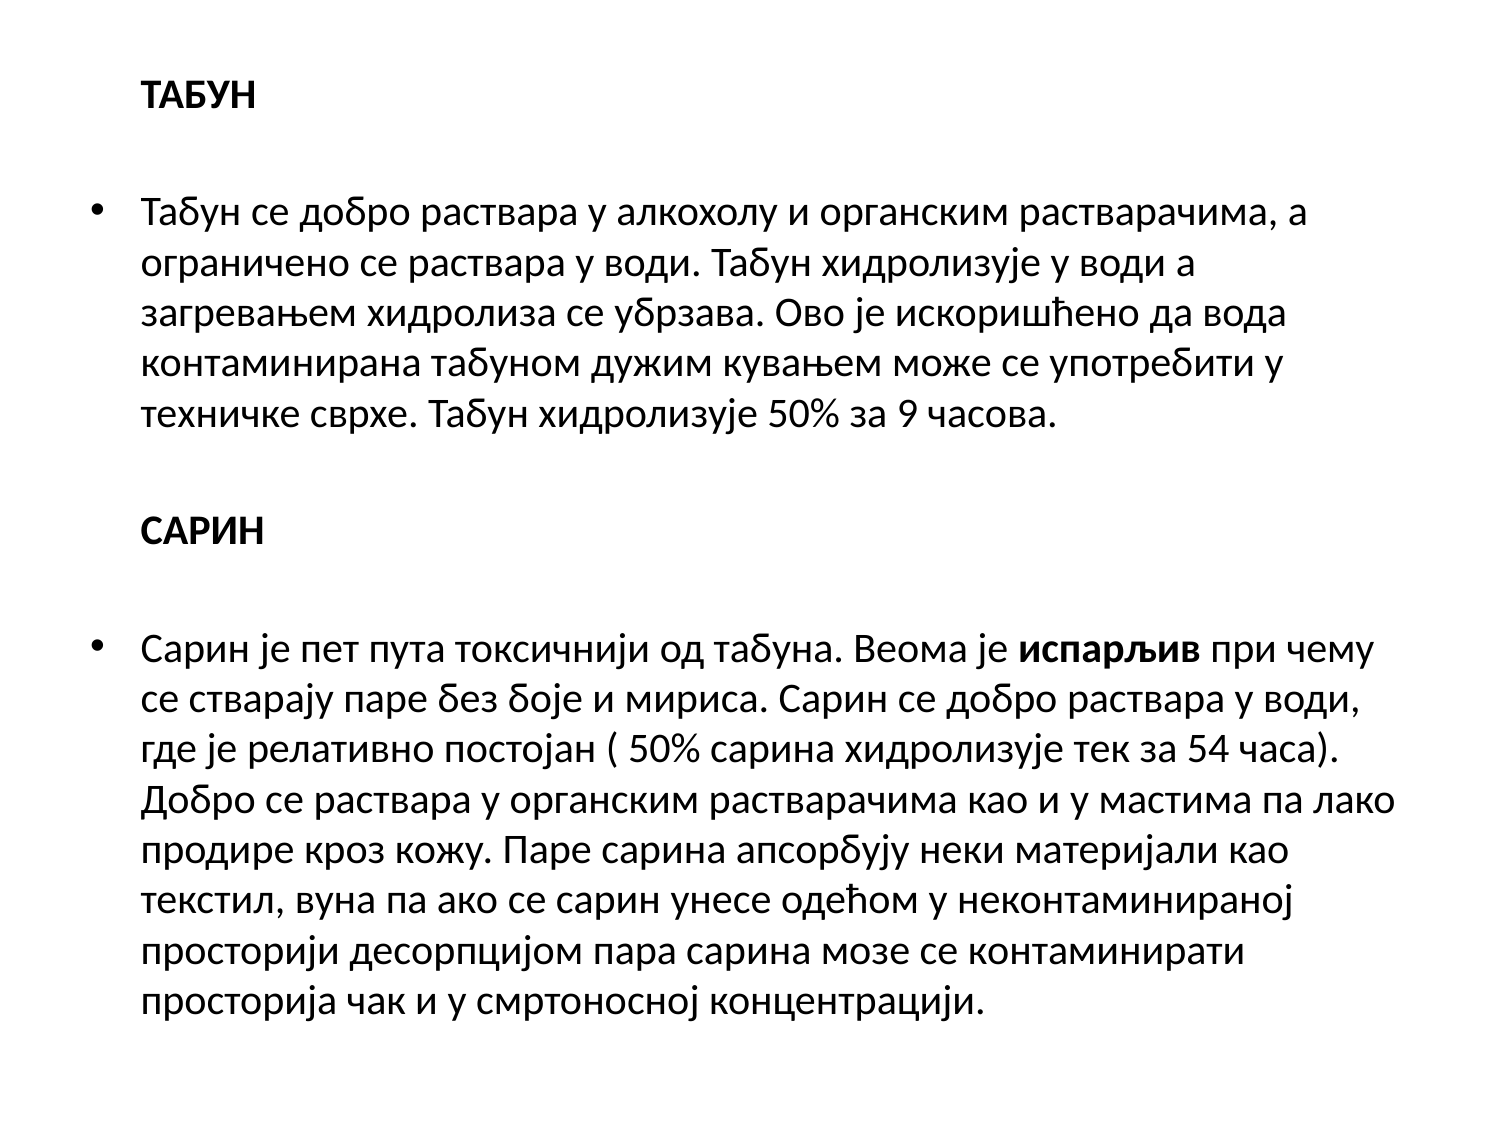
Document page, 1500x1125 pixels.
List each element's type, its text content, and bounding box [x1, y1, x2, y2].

list ТАБУН Табун се добро раствара у алкохолу и органским растварачима, а ограничено се раствара у води. Табун хидролизује у води а загревањем хидролиза се убрзава. Ово је искоришћено да вода контаминирана табуном дужим кувањем може се употребити у техничке сврхе. Табун хидролизује 50% за 9 часова. САРИН Сарин је пет пута токсичнији од табуна. Веома је испарљив при чему се стварају паре без боје и мириса. Сарин се добро раствара у води, где је релативно постојан ( 50% сарина хидролизује тек за 54 часа). Добро се раствара у органским растварачима као и у мастима па лако продире кроз кожу. Паре сарина апсорбују неки материјали као текстил, вуна па ако се сарин унесе одећом у неконтаминираној просторији десорпцијом пара сарина мозе се контаминирати просторија чак и у смртоносној концентрацији. [75, 58, 1425, 1035]
